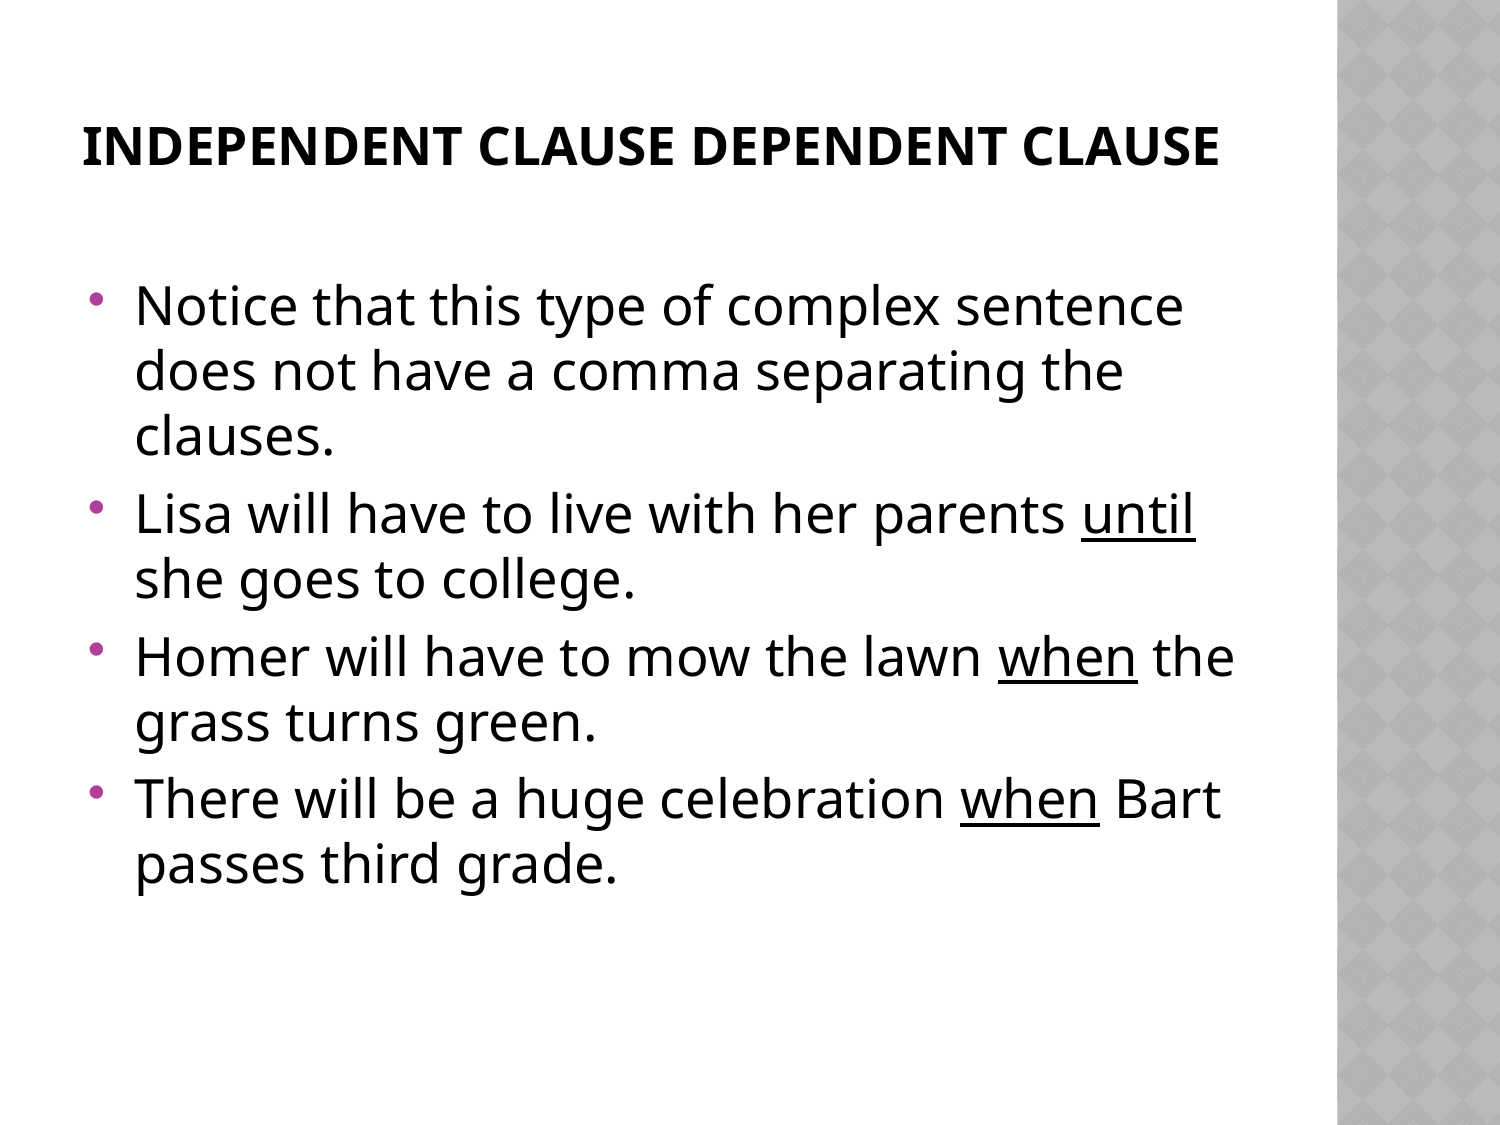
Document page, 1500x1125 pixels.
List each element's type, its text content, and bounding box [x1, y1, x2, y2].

list Notice that this type of complex sentence does not have a comma separating the clauses. Lisa will have to live with her parents until she goes to college. Homer will have to mow the lawn when the grass turns green. There will be a huge celebration when Bart passes third grade. [75, 264, 1263, 1059]
title INDEPENDENT CLAUSE DEPENDENT CLAUSE [75, 52, 1263, 240]
